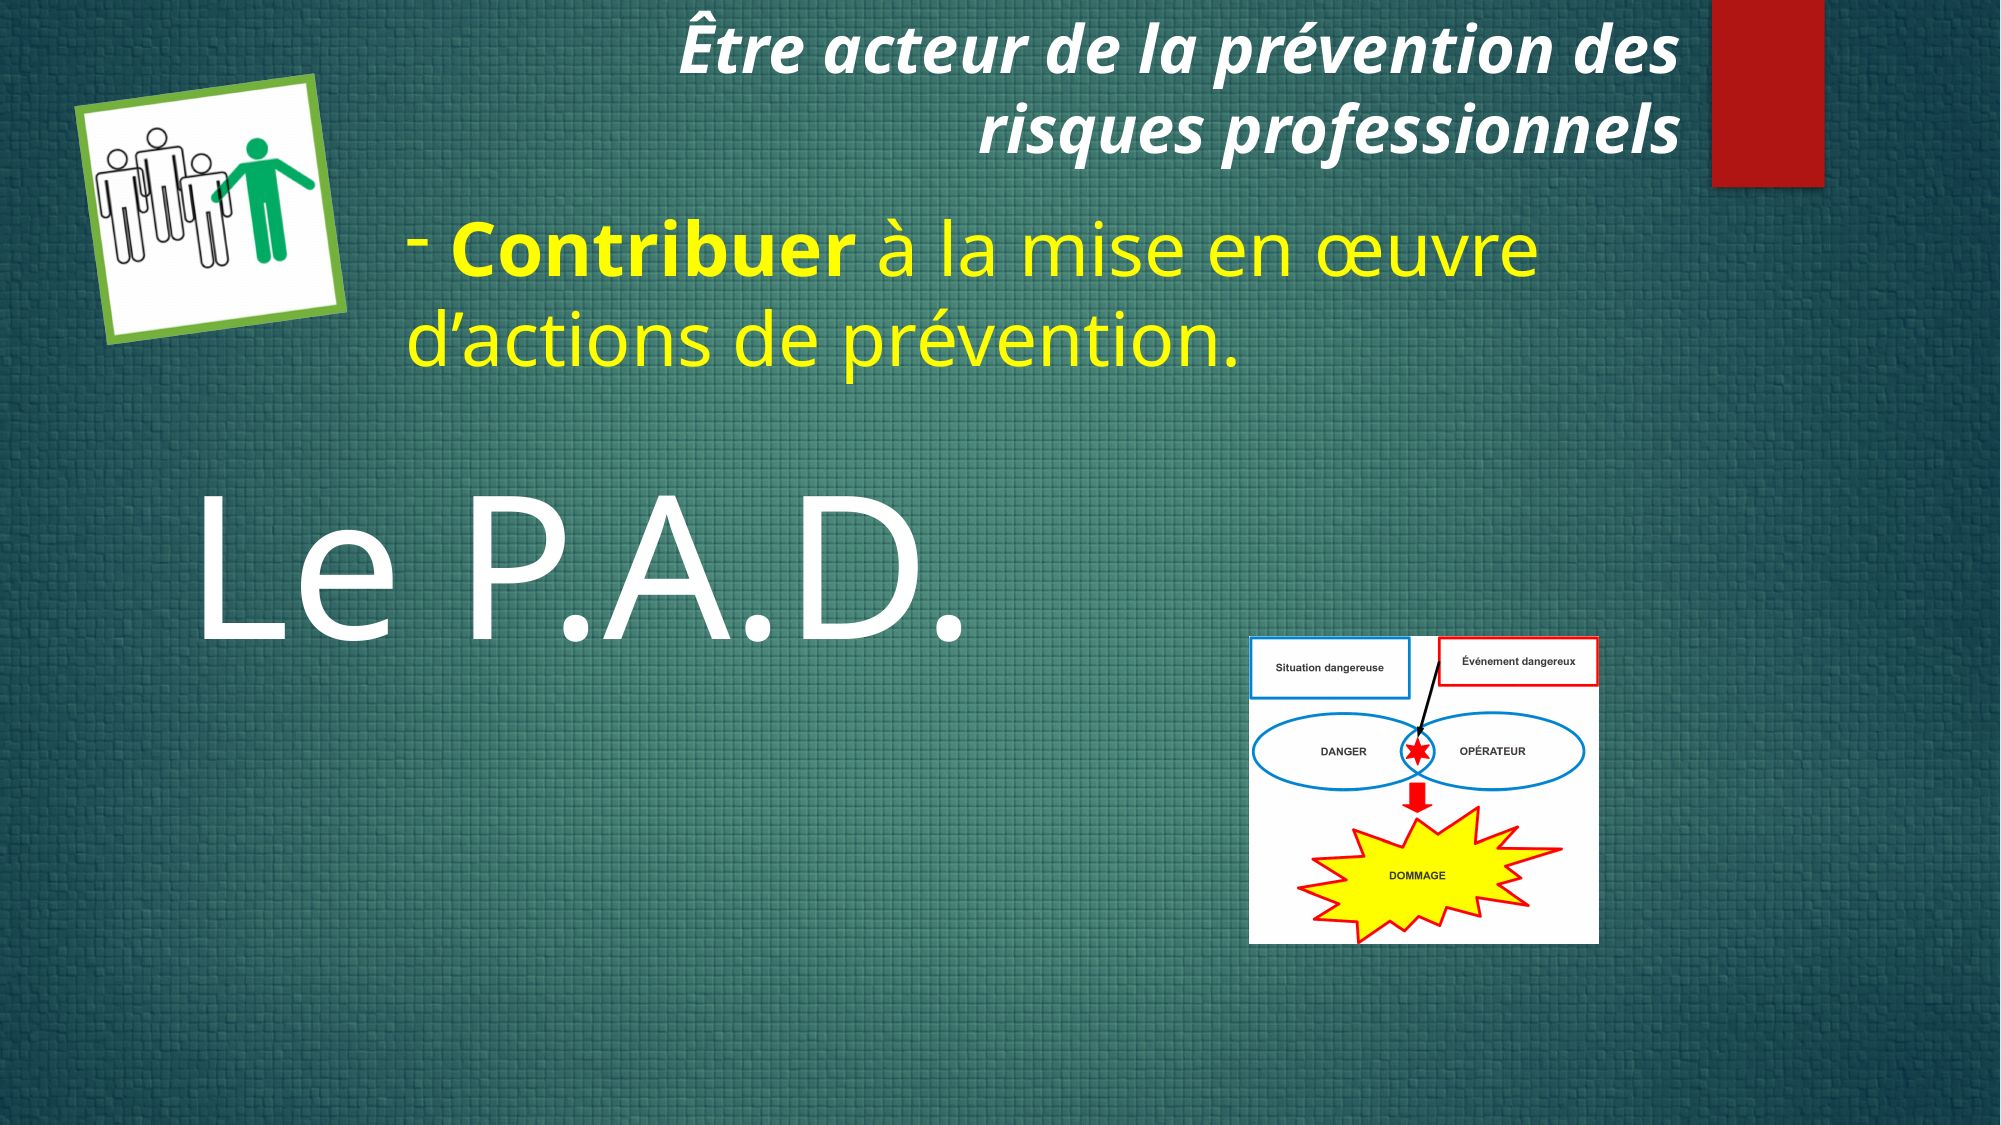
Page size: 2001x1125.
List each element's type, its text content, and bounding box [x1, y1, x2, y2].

picture [75, 74, 346, 344]
text_box Être acteur de la prévention des risques professionnels [657, 0, 1697, 175]
text_box Le P.A.D. [170, 432, 1956, 688]
picture [1249, 636, 1599, 944]
text_box Contribuer à la mise en œuvre d’actions de prévention. [390, 194, 1737, 390]
